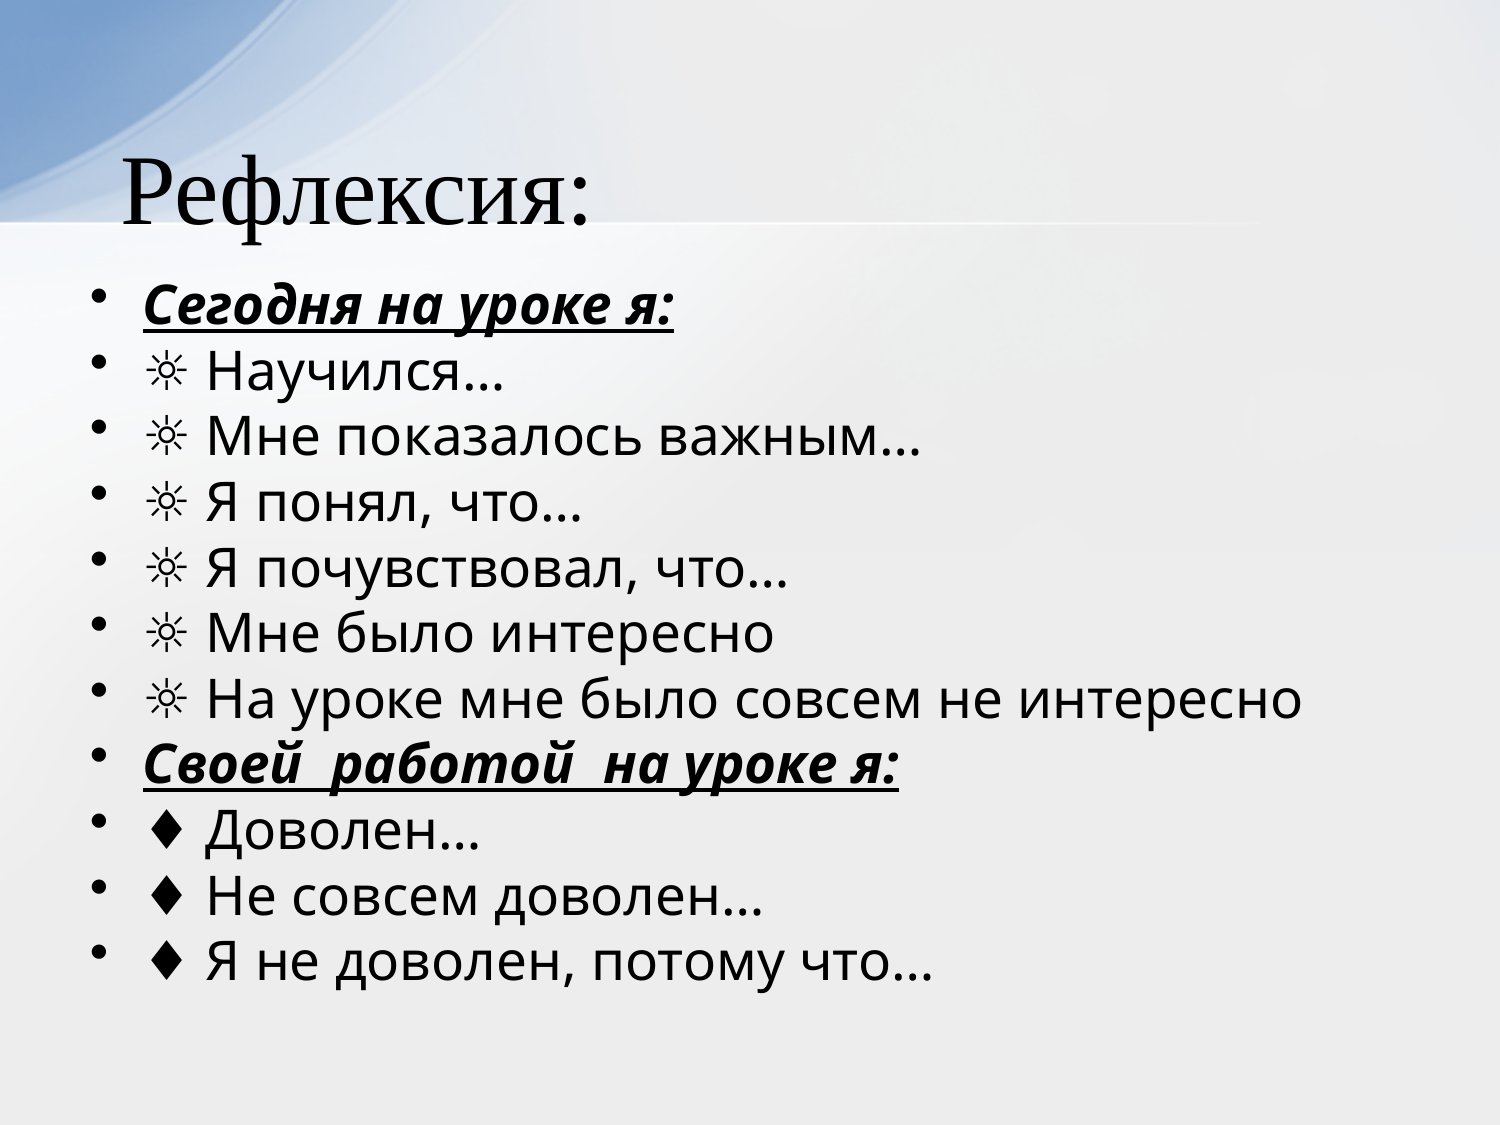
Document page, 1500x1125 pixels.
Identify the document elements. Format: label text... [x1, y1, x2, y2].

picture [0, 0, 1500, 1125]
list Сегодня на уроке я: ☼ Научился… ☼ Мне показалось важным… ☼ Я понял, что… ☼ Я почувствовал, что… ☼ Мне было интересно ☼ На уроке мне было совсем не интересно Своей работой на уроке я: ♦ Доволен… ♦ Не совсем доволен… ♦ Я не доволен, потому что… [75, 262, 1425, 1005]
text_box Рефлексия: [105, 117, 1243, 252]
title [82, 58, 1432, 223]
